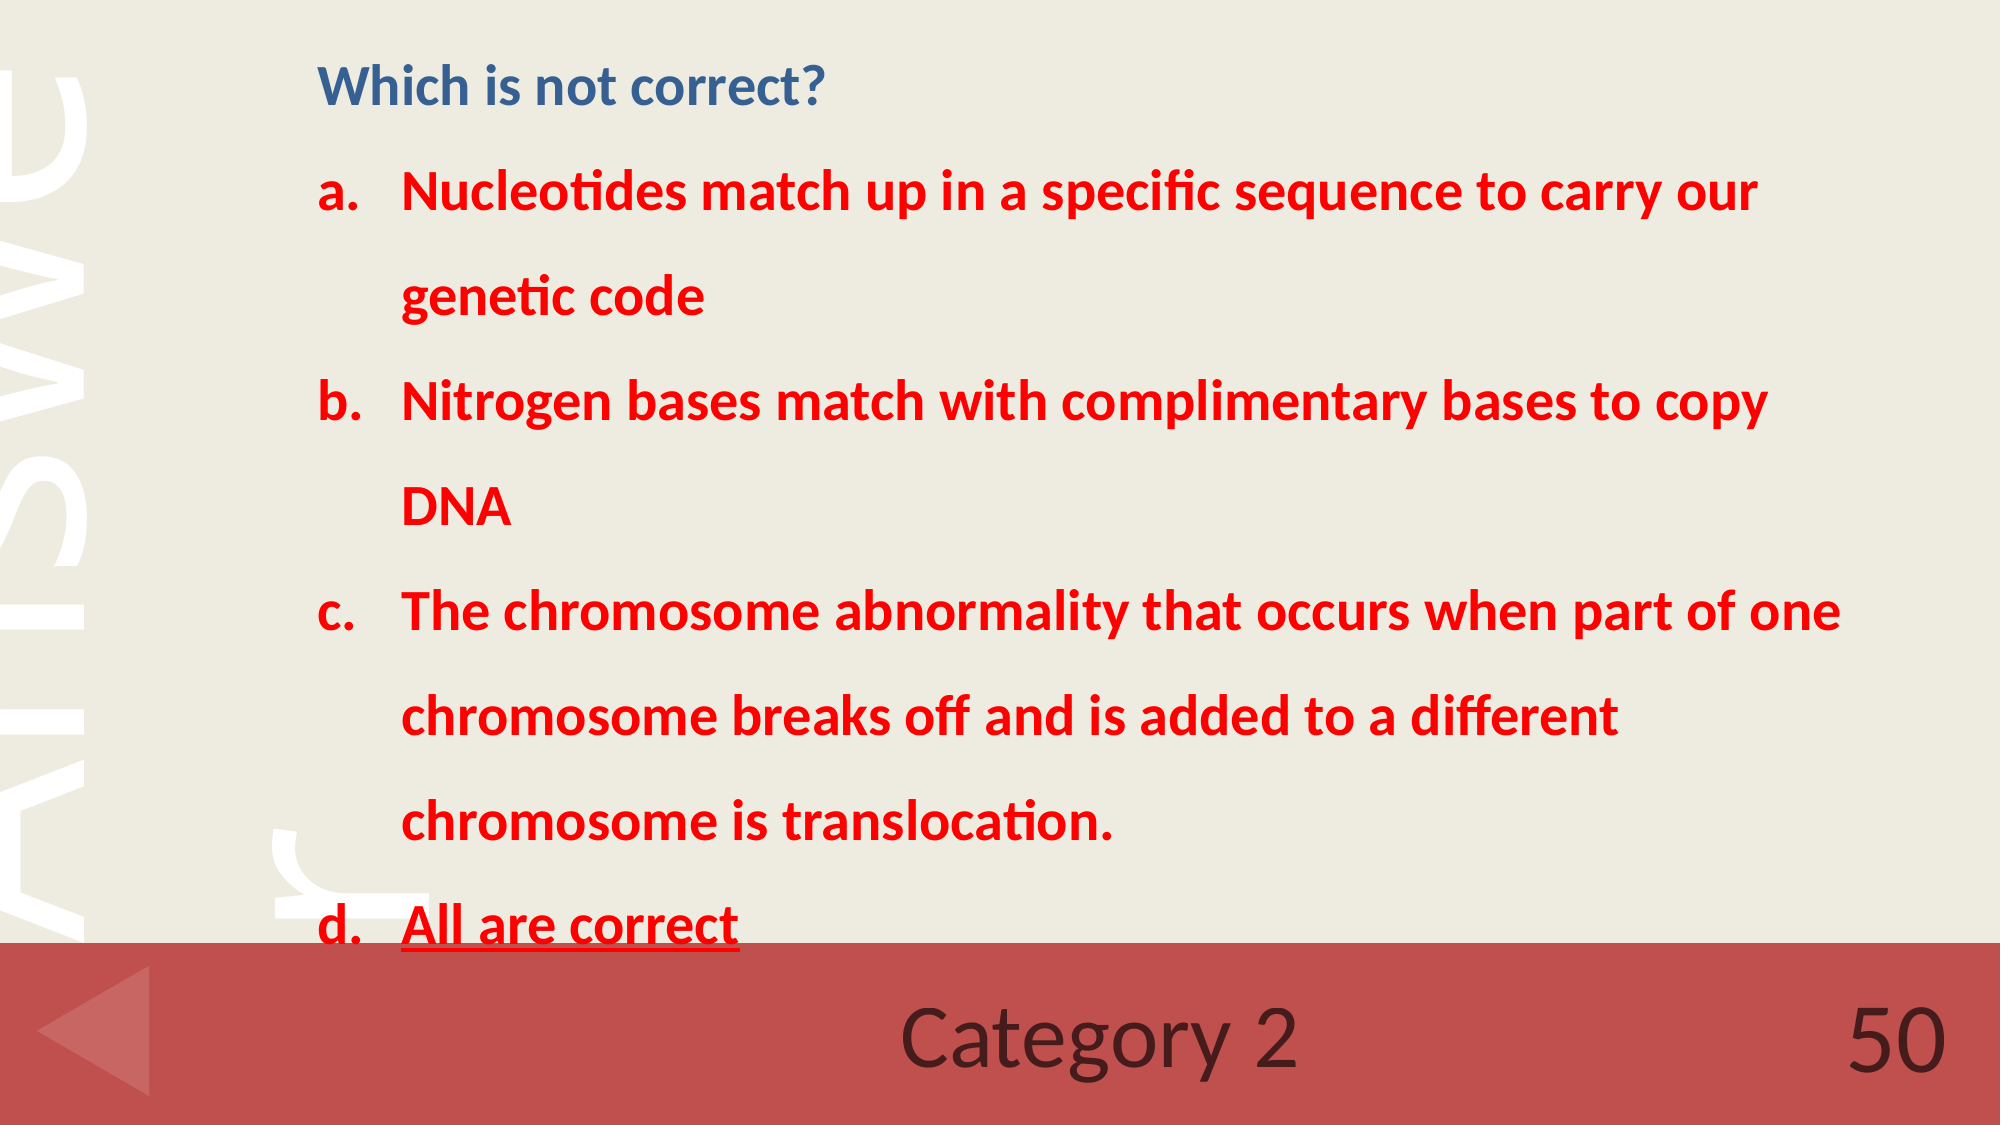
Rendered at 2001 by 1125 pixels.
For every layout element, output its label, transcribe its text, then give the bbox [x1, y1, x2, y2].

title Category 2 [200, 937, 2000, 1125]
list Which is not correct? Nucleotides match up in a specific sequence to carry our genetic code Nitrogen bases match with complimentary bases to copy DNA The chromosome abnormality that occurs when part of one chromosome breaks off and is added to a different chromosome is translocation. All are correct [302, 51, 1889, 918]
